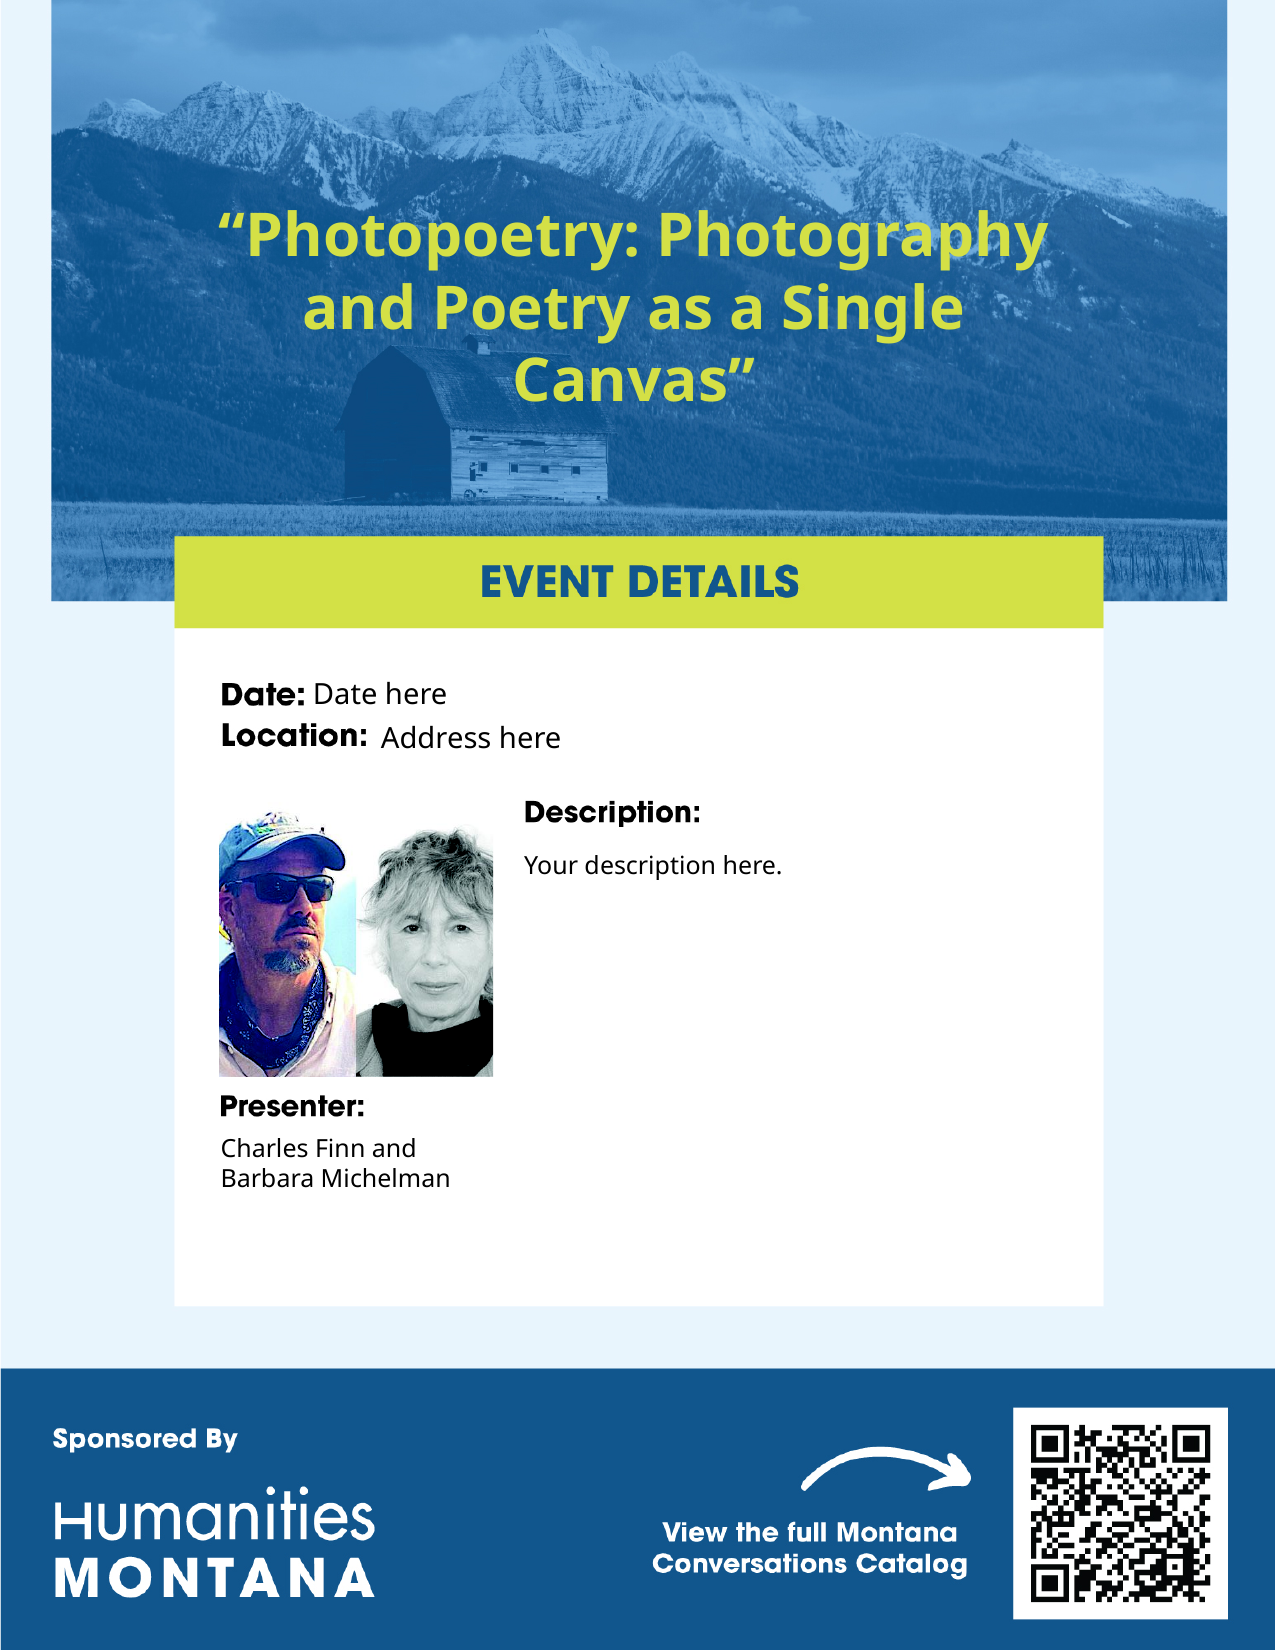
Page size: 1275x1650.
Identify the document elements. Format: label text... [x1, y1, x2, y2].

text_box [169, 132, 1099, 166]
text_box “Photopoetry: Photography and Poetry as a Single Canvas” [169, 181, 1099, 429]
picture [0, 0, 1275, 1650]
text_box Your description here. [509, 834, 1033, 895]
text_box Charles Finn and Barbara Michelman [205, 1117, 480, 1208]
text_box [159, 166, 1099, 233]
text_box Date here [297, 660, 932, 726]
text_box Address here [365, 704, 1233, 770]
